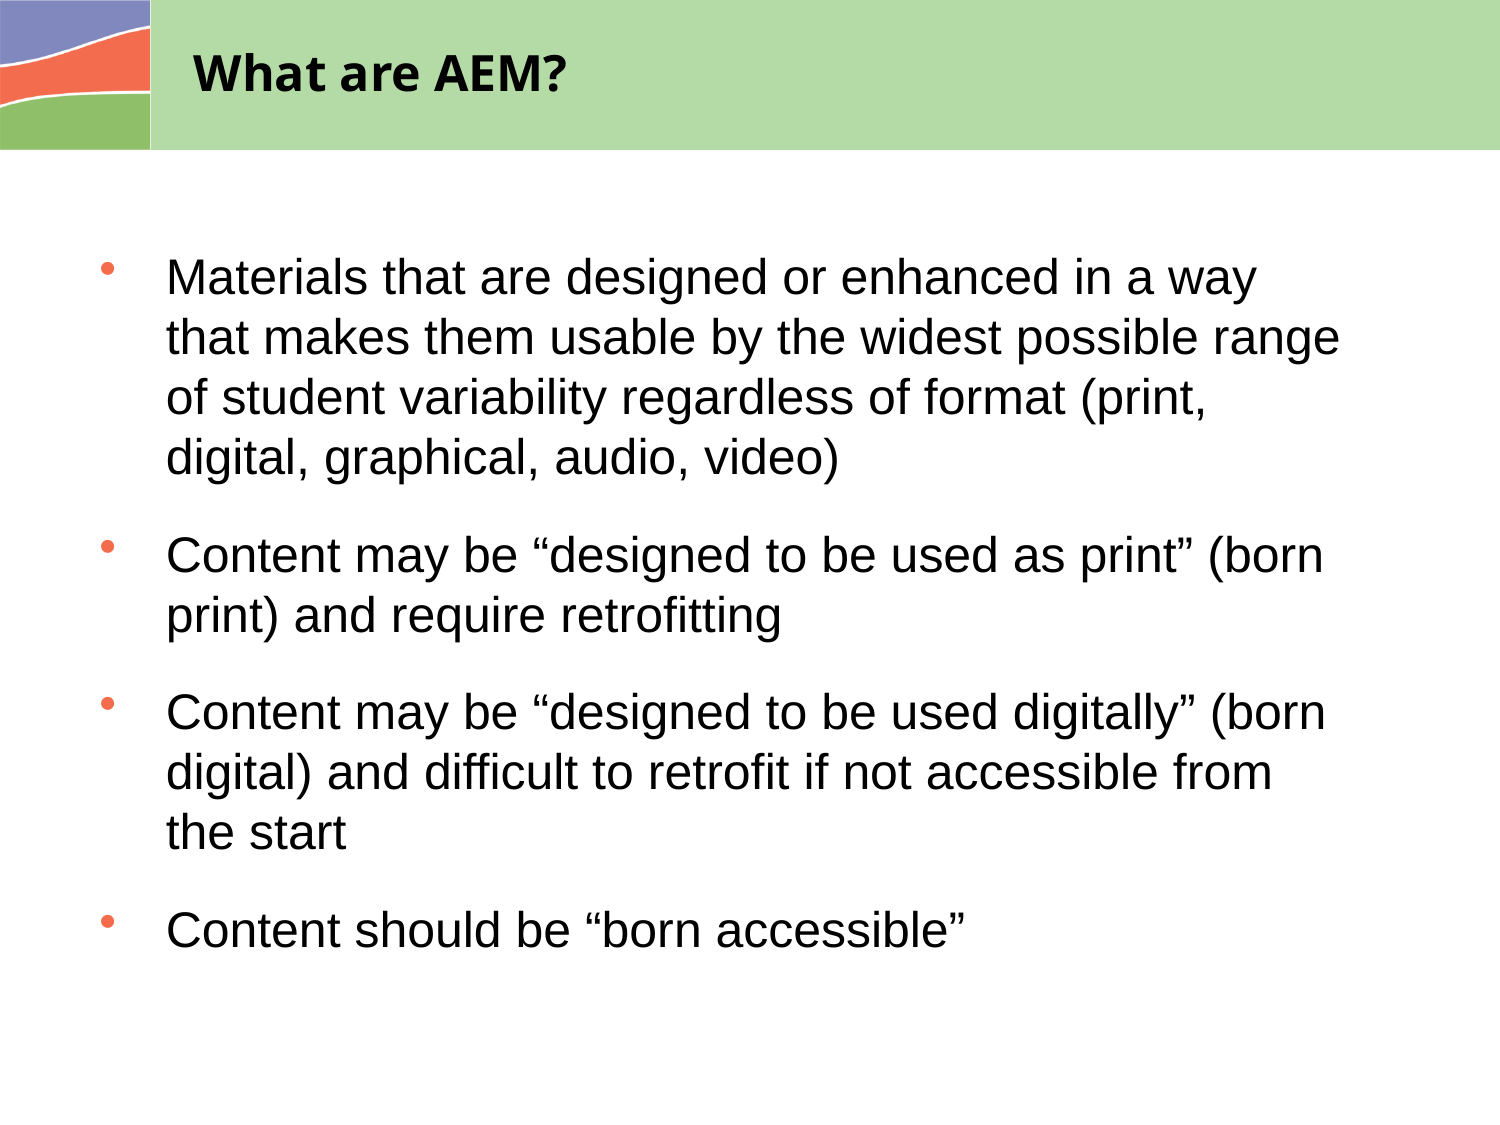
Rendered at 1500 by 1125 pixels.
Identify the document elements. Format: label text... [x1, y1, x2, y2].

list Materials that are designed or enhanced in a way that makes them usable by the widest possible range of student variability regardless of format (print, digital, graphical, audio, video) Content may be “designed to be used as print” (born print) and require retrofitting Content may be “designed to be used digitally” (born digital) and difficult to retrofit if not accessible from the start Content should be “born accessible” [74, 237, 1363, 901]
title What are AEM? [150, 0, 1500, 151]
picture [0, 0, 150, 150]
